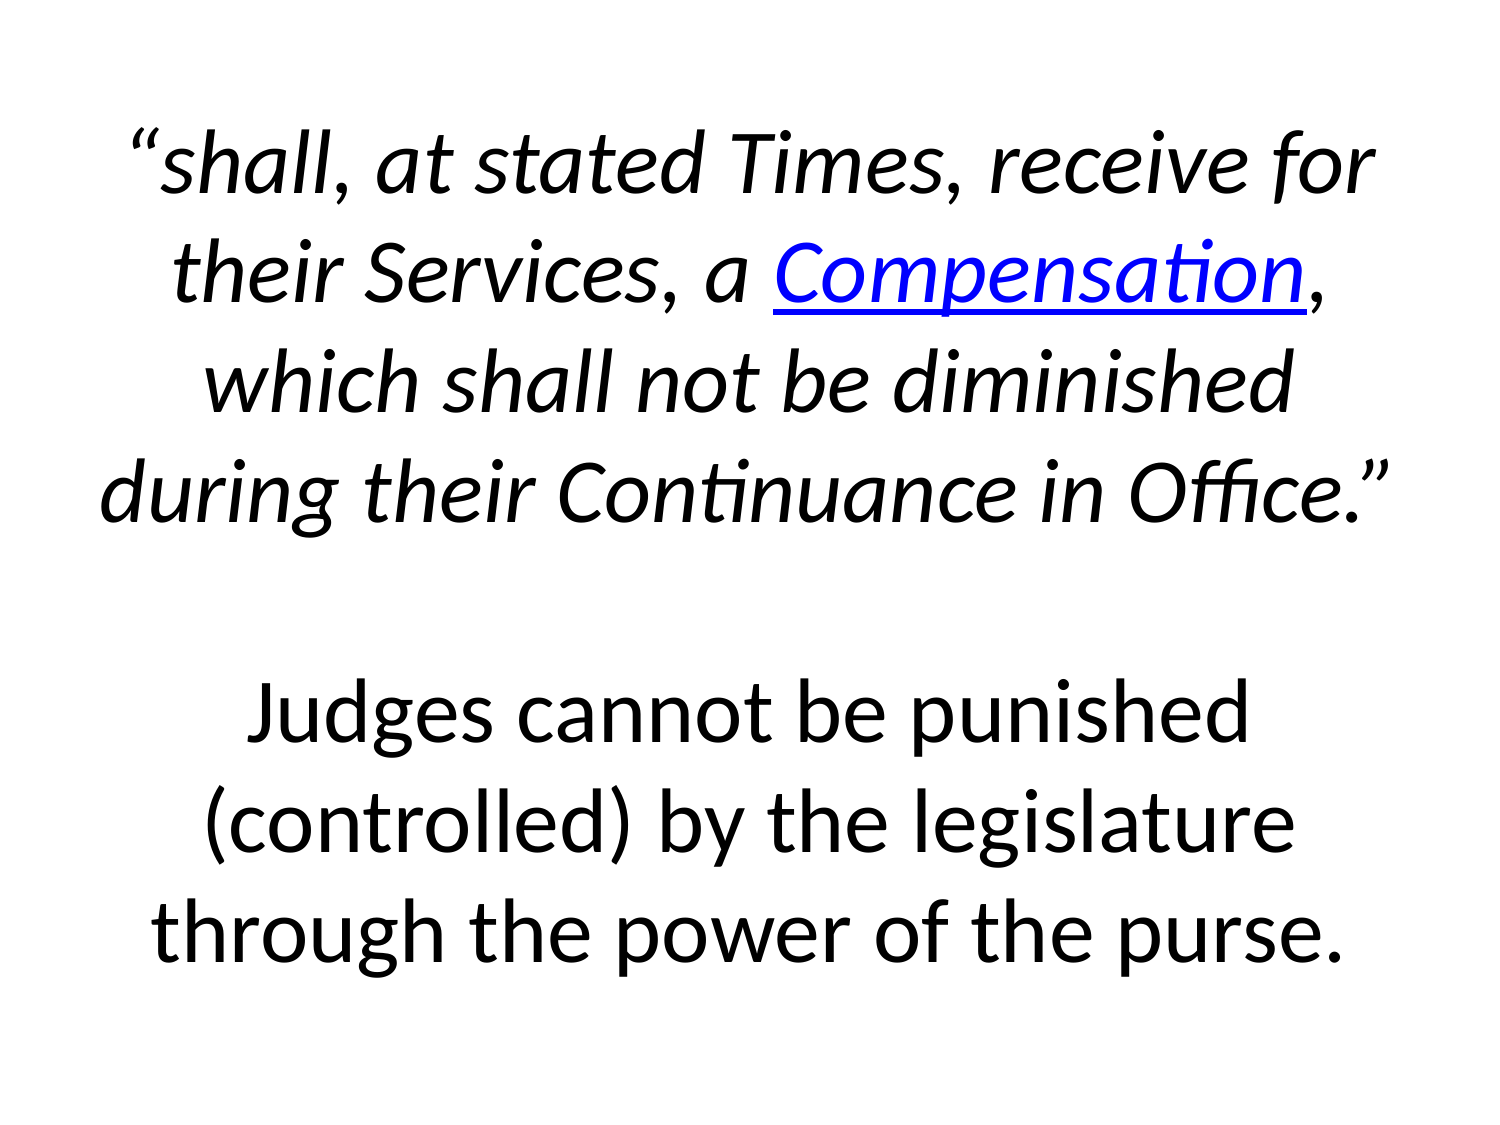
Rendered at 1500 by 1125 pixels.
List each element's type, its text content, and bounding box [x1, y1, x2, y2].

title “shall, at stated Times, receive for their Services, a Compensation, which shall not be diminished during their Continuance in Office.” Judges cannot be punished (controlled) by the legislature through the power of the purse. [74, 44, 1426, 1038]
